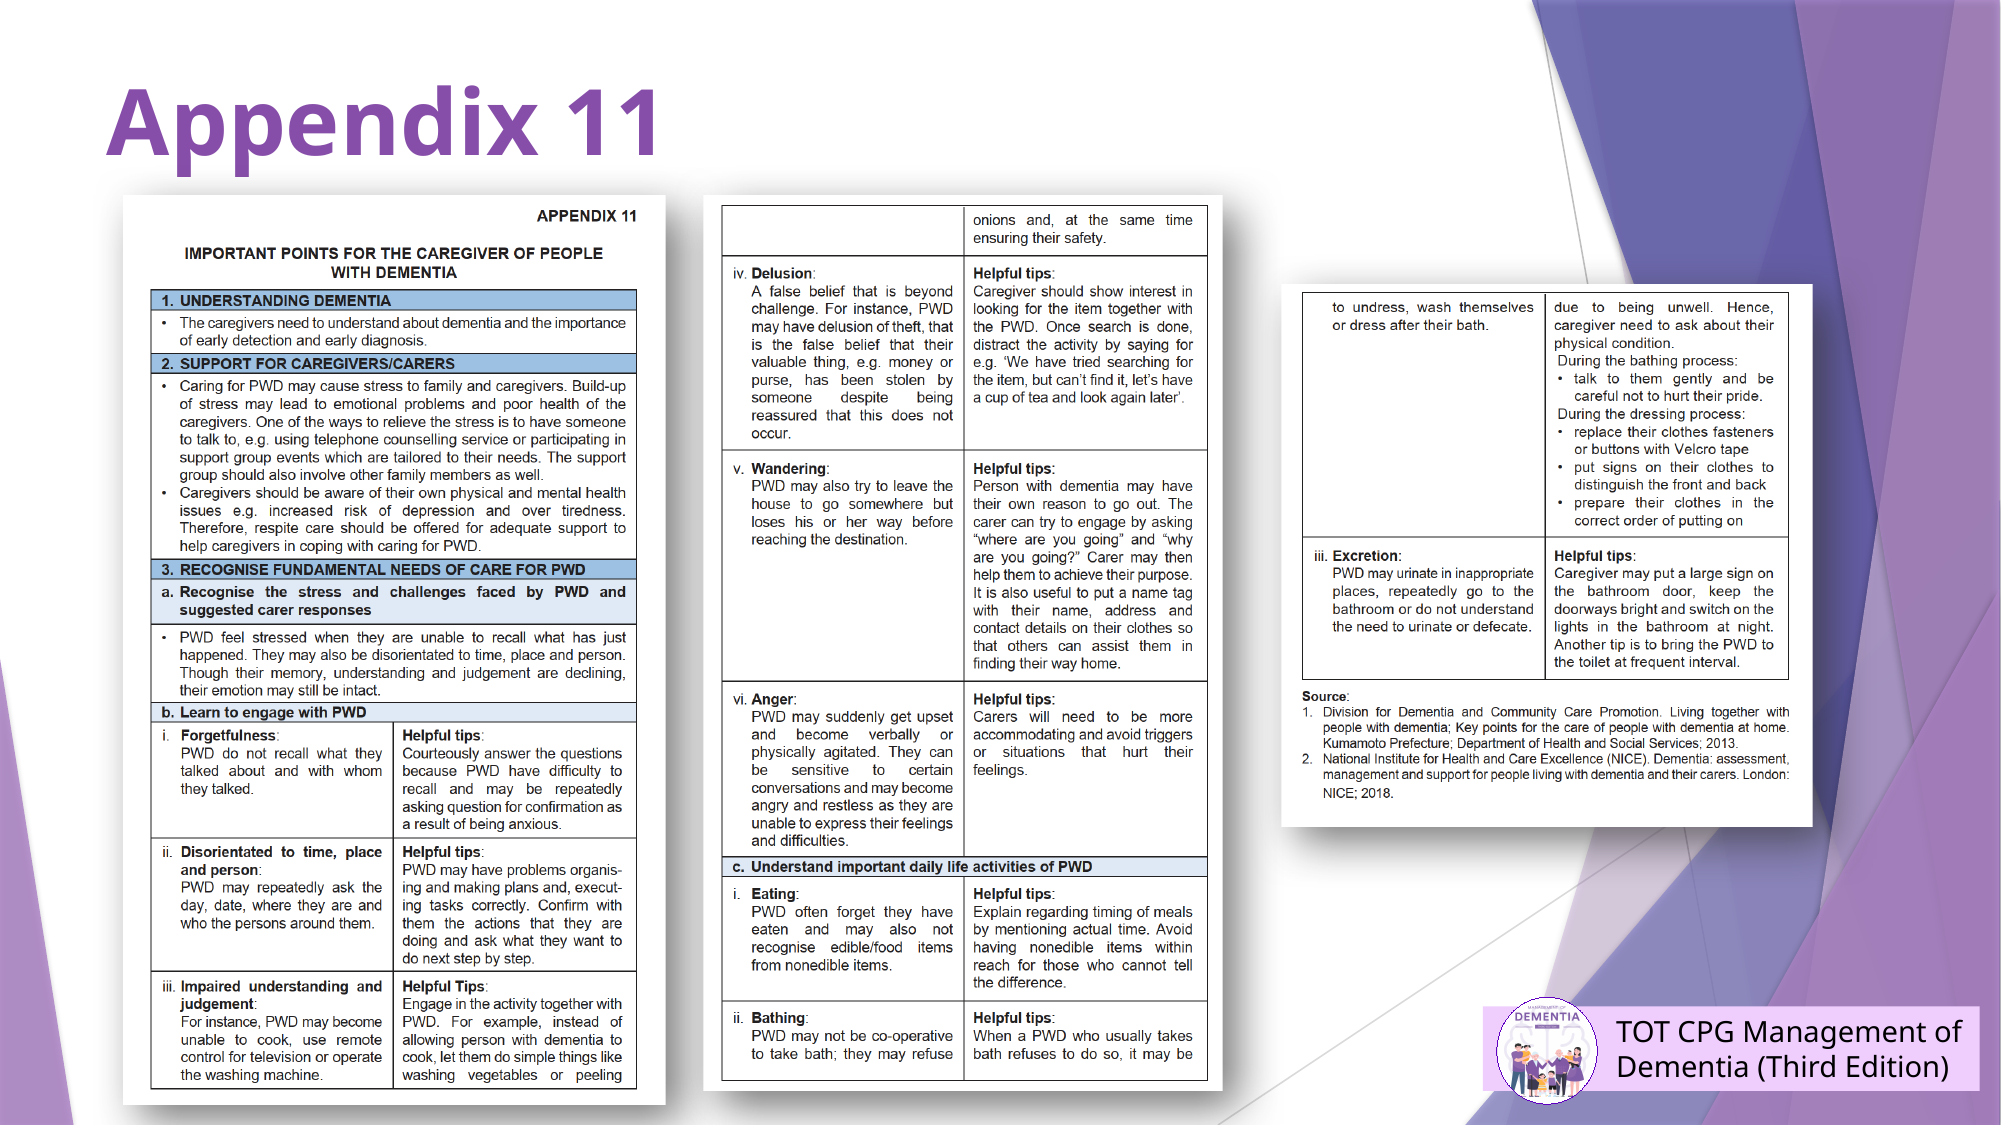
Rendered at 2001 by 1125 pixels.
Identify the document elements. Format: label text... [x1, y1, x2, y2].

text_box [1482, 996, 1981, 1105]
picture [702, 194, 1224, 1092]
picture [1280, 284, 1814, 827]
title Appendix 11 [91, 56, 1547, 273]
picture [122, 194, 667, 1105]
